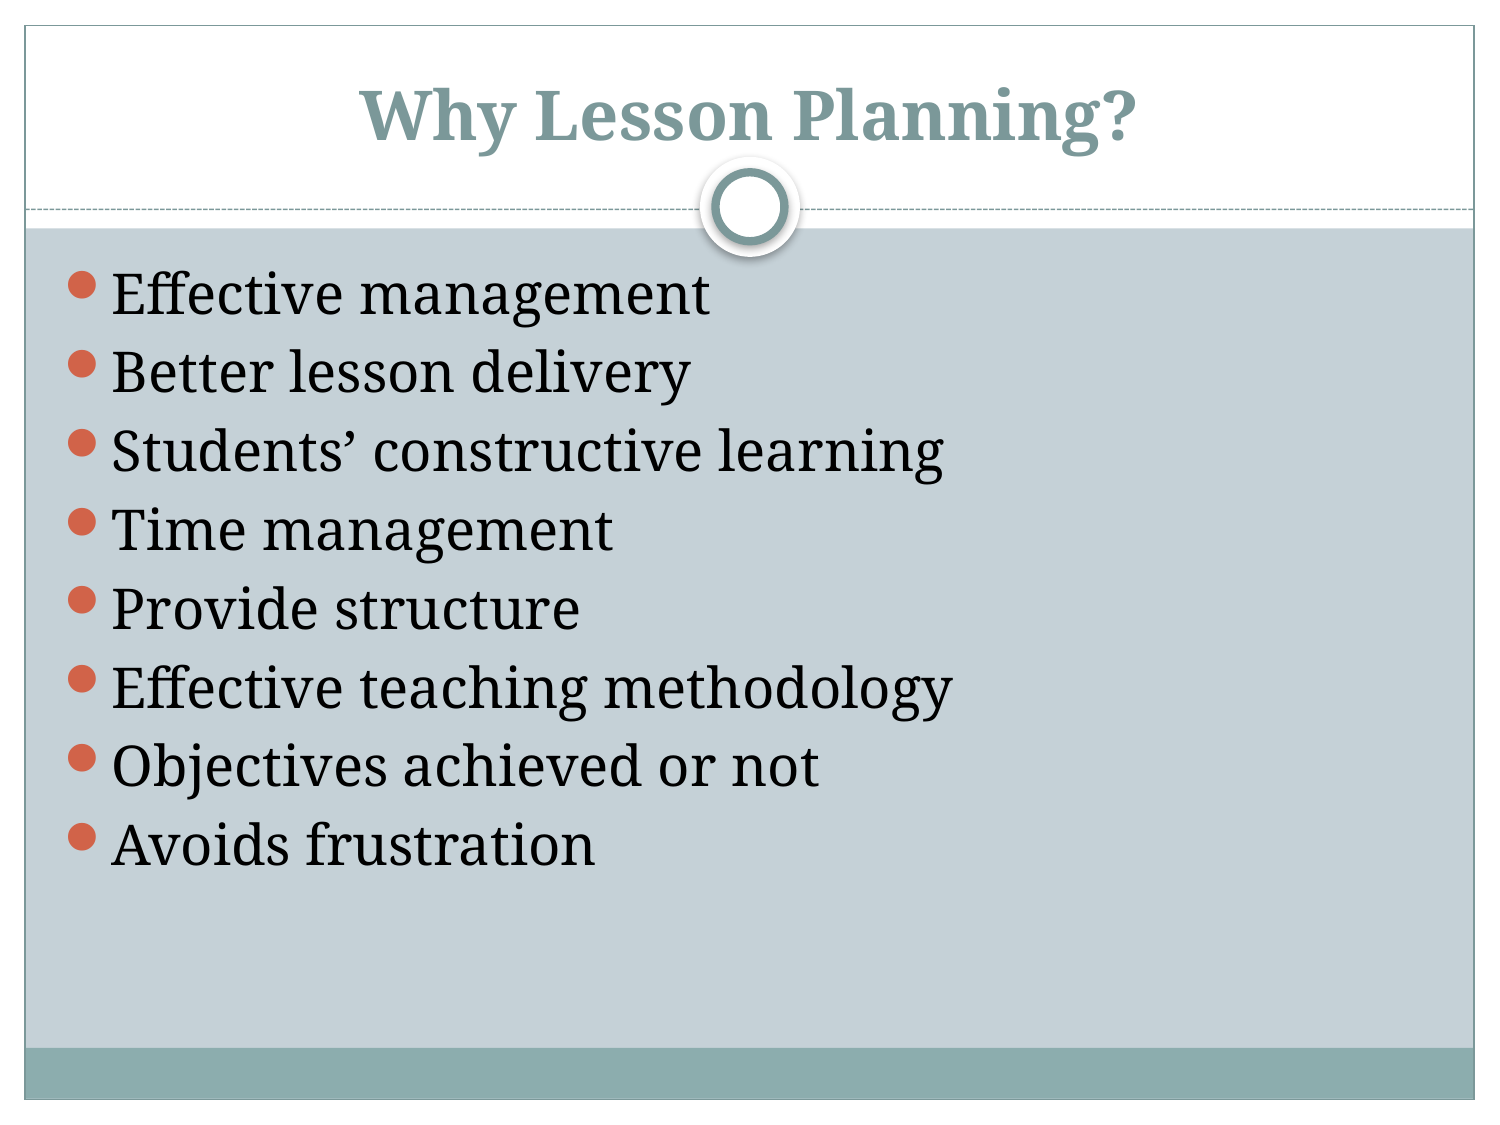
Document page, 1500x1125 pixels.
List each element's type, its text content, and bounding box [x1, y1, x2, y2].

list Effective management Better lesson delivery Students’ constructive learning Time management Provide structure Effective teaching methodology Objectives achieved or not Avoids frustration [49, 250, 1445, 1001]
title Why Lesson Planning? [49, 37, 1450, 162]
